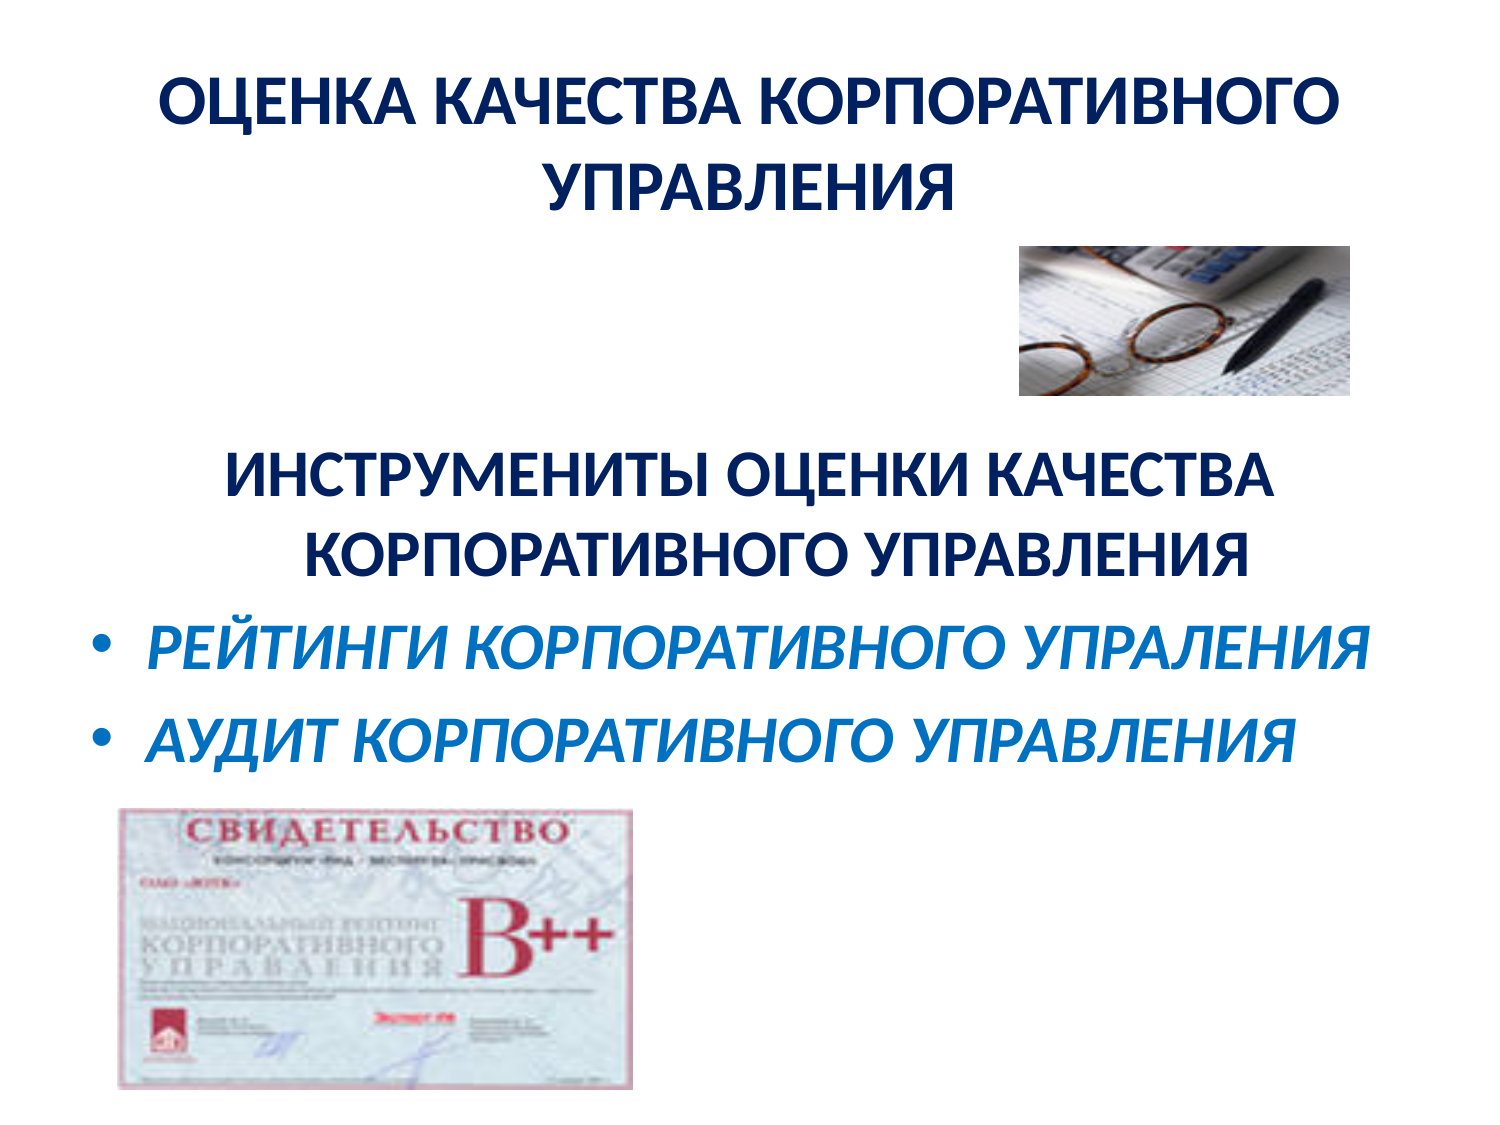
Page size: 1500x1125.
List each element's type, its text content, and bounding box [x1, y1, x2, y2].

picture [116, 808, 633, 1091]
list ИНСТРУМЕНИТЫ ОЦЕНКИ КАЧЕСТВА КОРПОРАТИВНОГО УПРАВЛЕНИЯ РЕЙТИНГИ КОРПОРАТИВНОГО УПРАЛЕНИЯ АУДИТ КОРПОРАТИВНОГО УПРАВЛЕНИЯ [75, 421, 1425, 891]
picture [1019, 245, 1351, 397]
title ОЦЕНКА КАЧЕСТВА КОРПОРАТИВНОГО УПРАВЛЕНИЯ [75, 45, 1425, 233]
